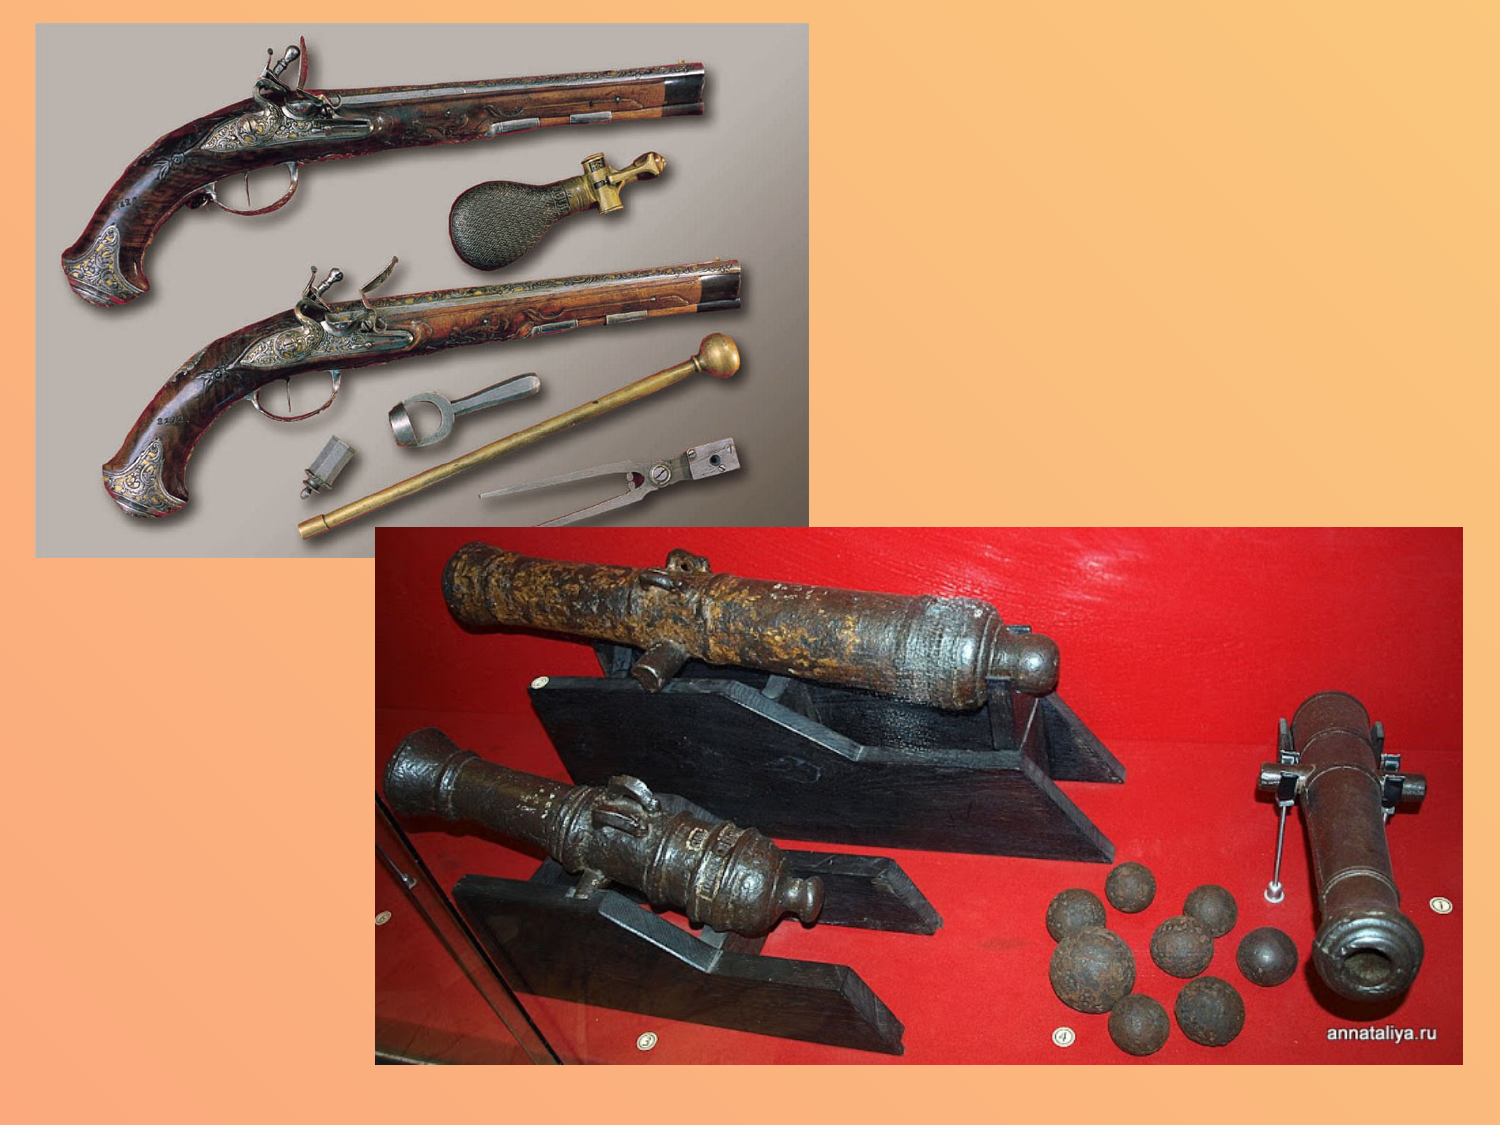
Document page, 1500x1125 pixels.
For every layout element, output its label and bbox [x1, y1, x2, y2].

picture [374, 527, 1463, 1065]
list [34, 23, 809, 558]
